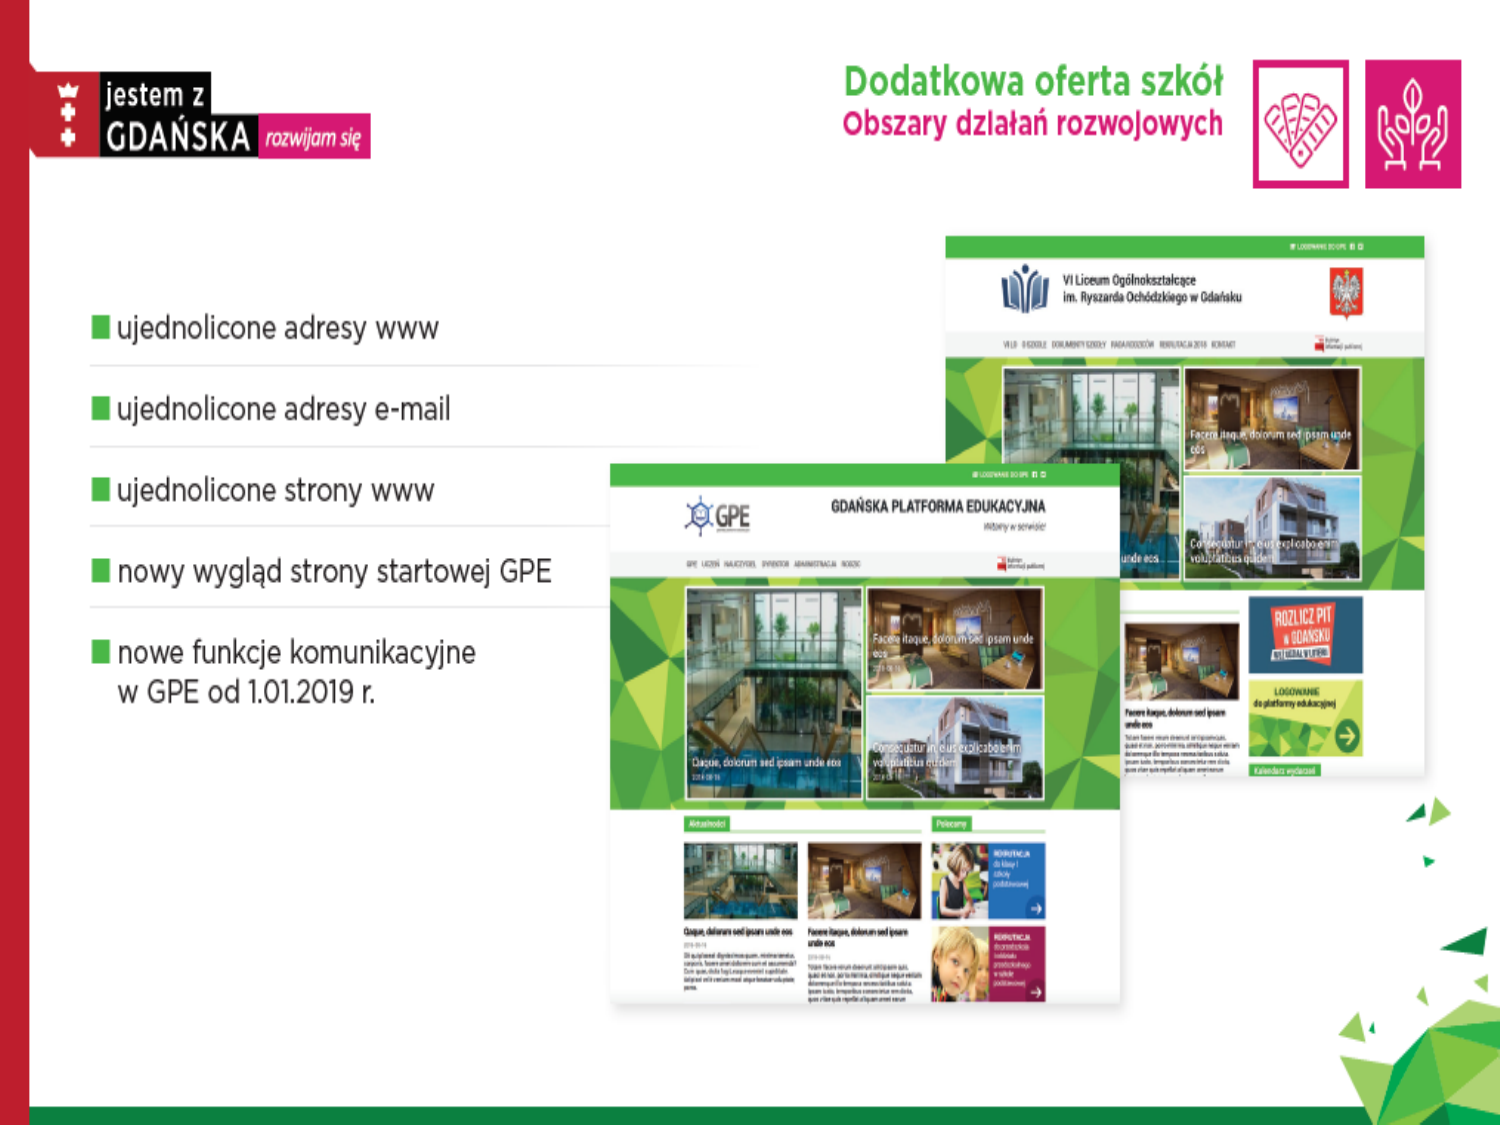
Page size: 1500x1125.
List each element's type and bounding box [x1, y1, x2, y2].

list [0, 0, 1500, 1125]
